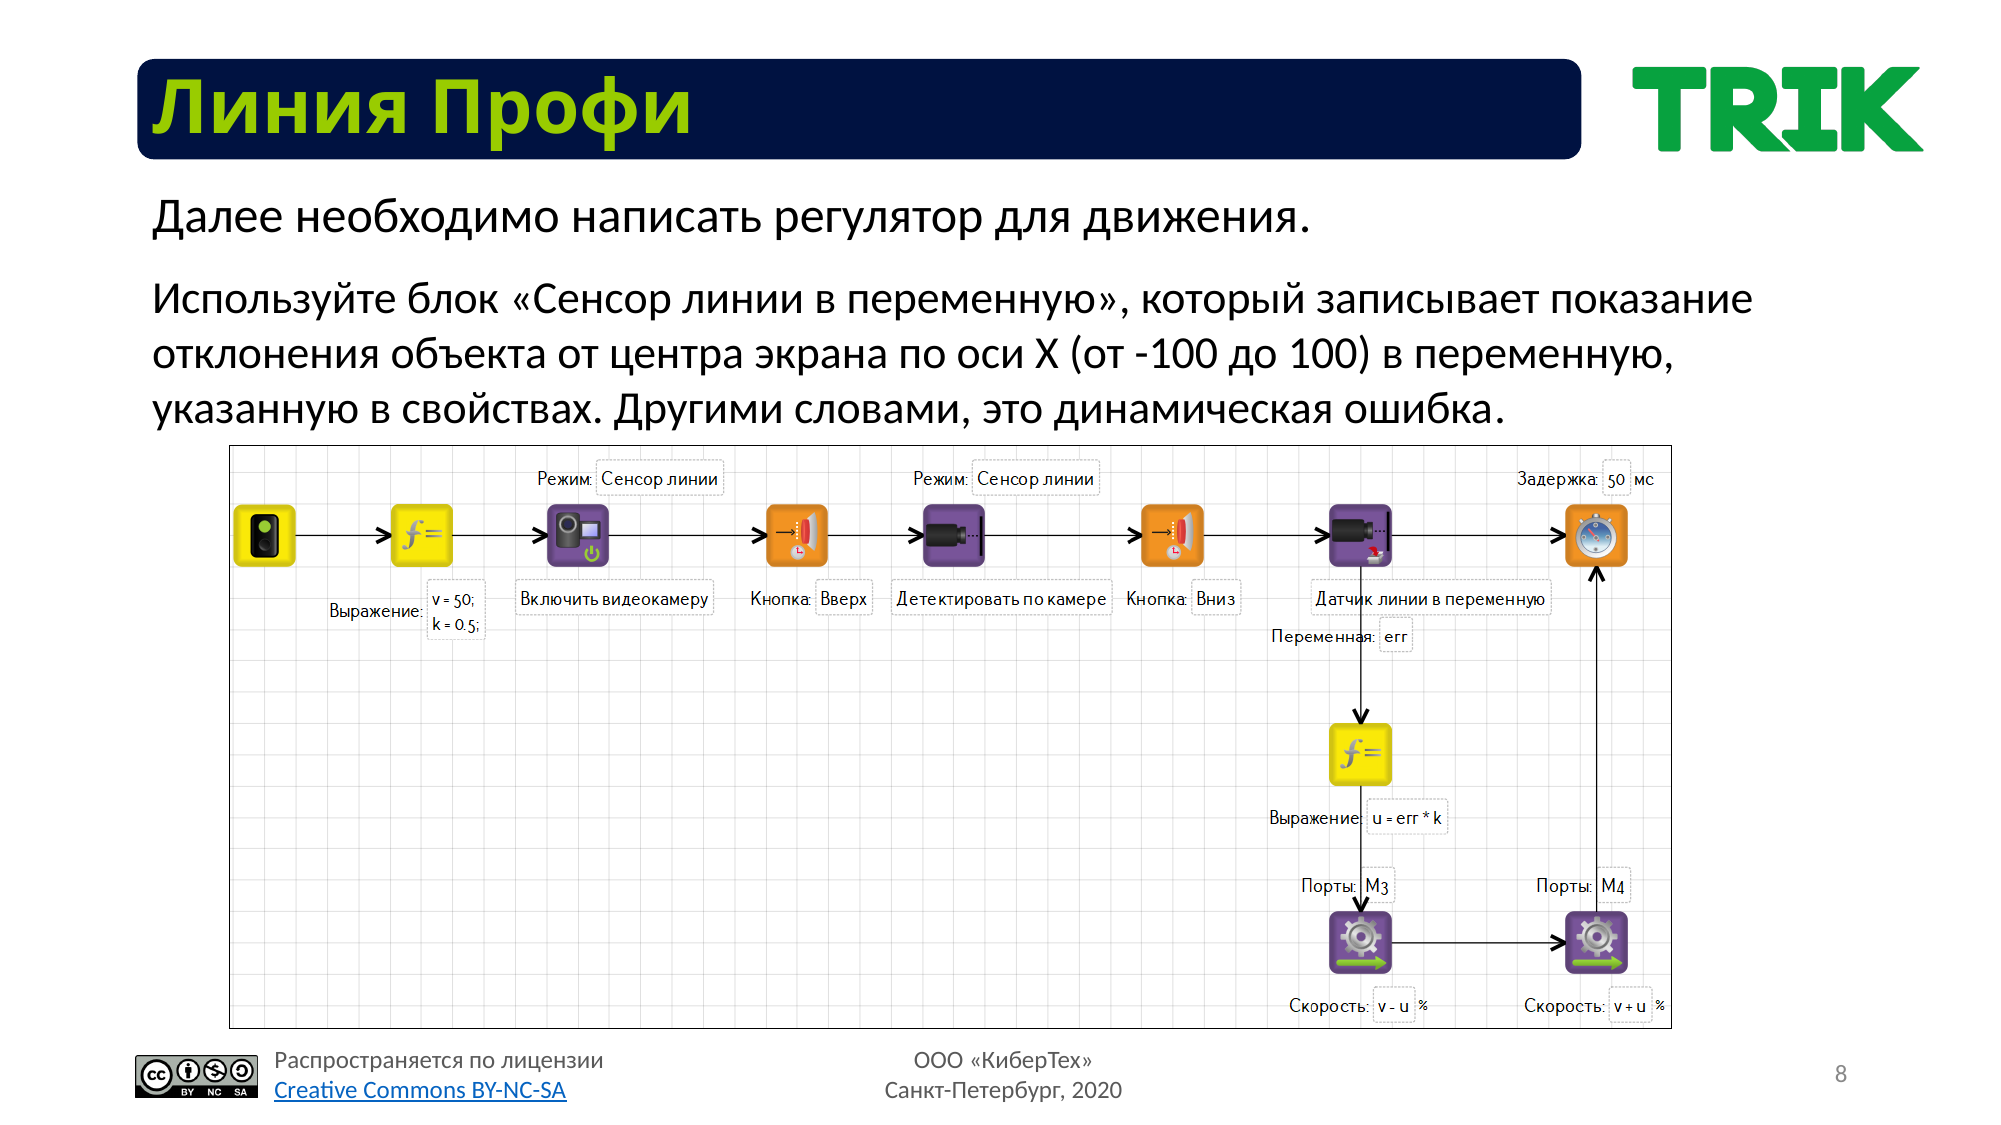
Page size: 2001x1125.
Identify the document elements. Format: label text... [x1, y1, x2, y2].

title Линия Профи [137, 61, 1582, 163]
picture [135, 1055, 258, 1098]
text_box Далее необходимо написать регулятор для движения. [137, 175, 1863, 236]
picture [229, 445, 1672, 1030]
text_box Используйте блок «Сенсор линии в переменную», который записывает показание отклонения объекта от центра экрана по оси Х (от -100 до 100) в переменную, указанную в свойствах. Другими словами, это динамическая ошибка. [137, 260, 1863, 433]
picture [1631, 64, 1924, 154]
slide_number 8 [1412, 1042, 1863, 1103]
